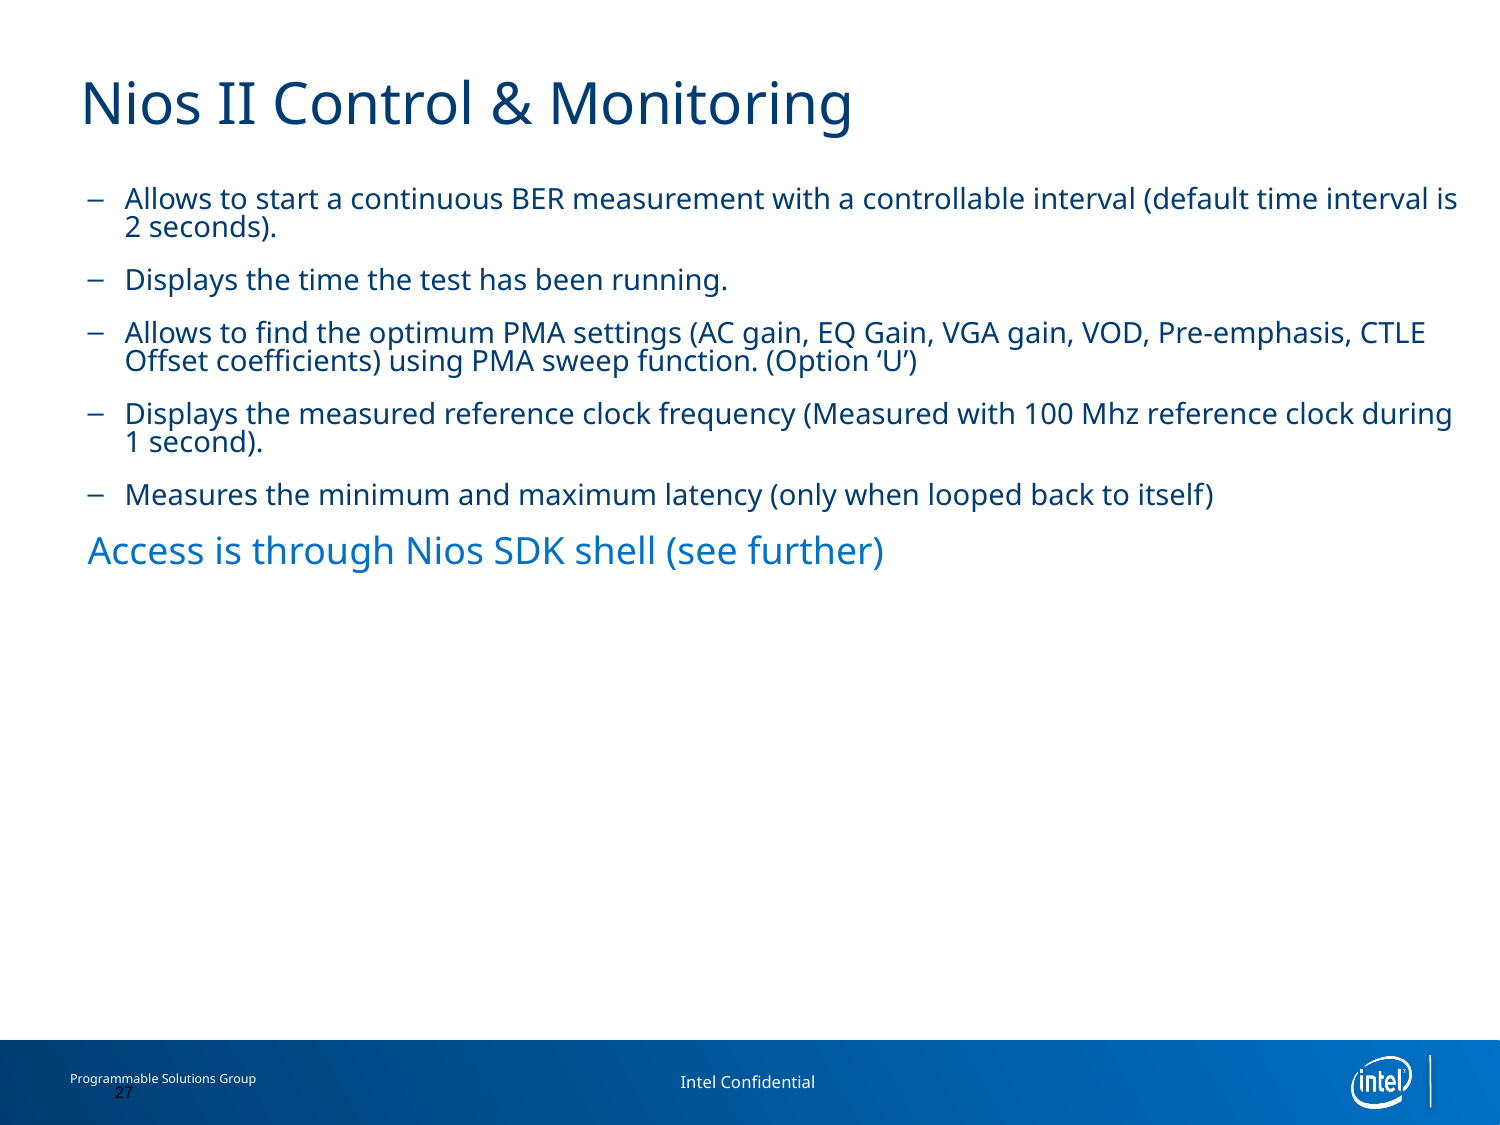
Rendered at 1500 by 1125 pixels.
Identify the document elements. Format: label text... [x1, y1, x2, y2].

slide_number 27 [19, 1069, 134, 1116]
picture [1351, 1056, 1412, 1109]
title Nios II Control & Monitoring [80, 65, 1458, 194]
list Allows to start a continuous BER measurement with a controllable interval (default time interval is 2 seconds). Displays the time the test has been running. Allows to find the optimum PMA settings (AC gain, EQ Gain, VGA gain, VOD, Pre-emphasis, CTLE Offset coefficients) using PMA sweep function. (Option ‘U’) Displays the measured reference clock frequency (Measured with 100 Mhz reference clock during 1 second). Measures the minimum and maximum latency (only when looped back to itself) Access is through Nios SDK shell (see further) [87, 187, 1468, 989]
